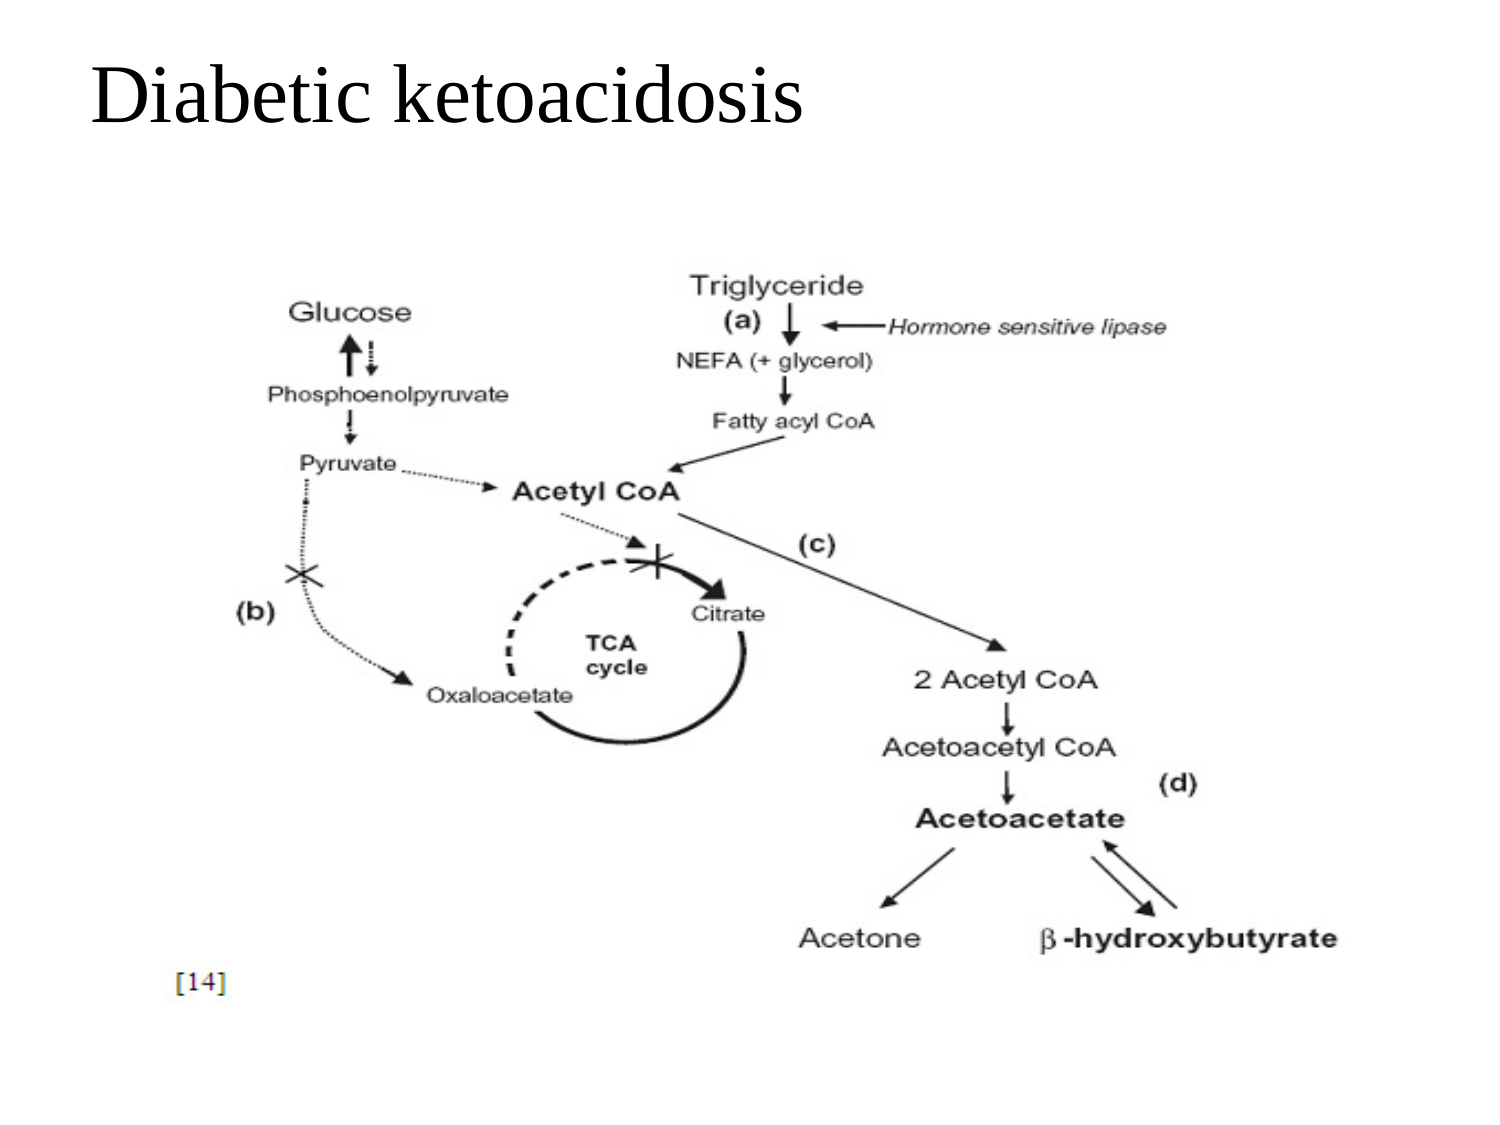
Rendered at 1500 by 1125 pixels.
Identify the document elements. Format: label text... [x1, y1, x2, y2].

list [162, 262, 1351, 1006]
title Diabetic ketoacidosis [74, 44, 1426, 233]
